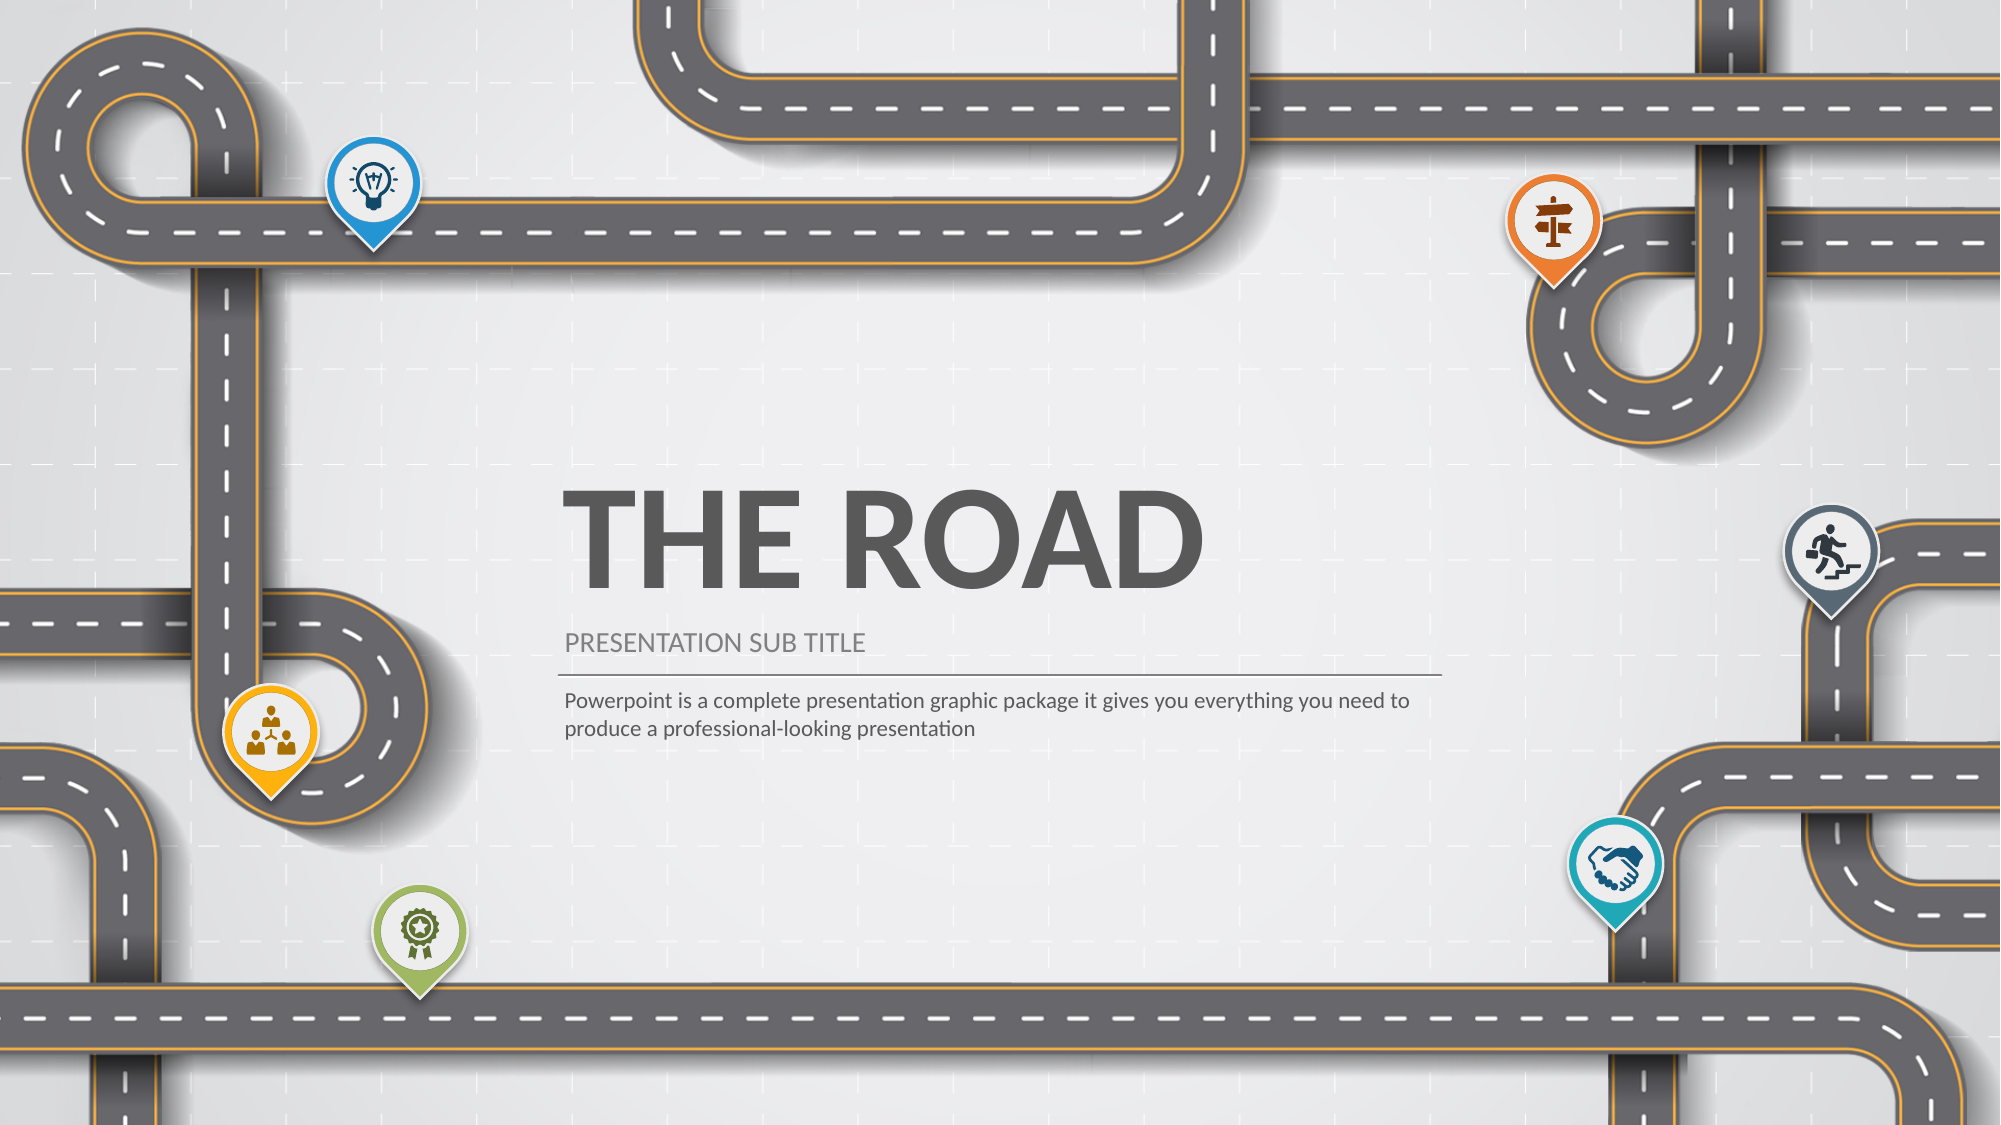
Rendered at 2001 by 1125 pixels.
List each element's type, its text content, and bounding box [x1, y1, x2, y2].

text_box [1567, 816, 1664, 912]
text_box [325, 135, 422, 231]
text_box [223, 684, 319, 780]
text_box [1506, 172, 1602, 269]
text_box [1783, 503, 1880, 599]
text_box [372, 883, 468, 979]
text_box PRESENTATION SUB TITLE [549, 615, 1442, 666]
text_box THE ROAD [547, 430, 1453, 626]
picture [0, 0, 2000, 1125]
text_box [549, 675, 1450, 750]
